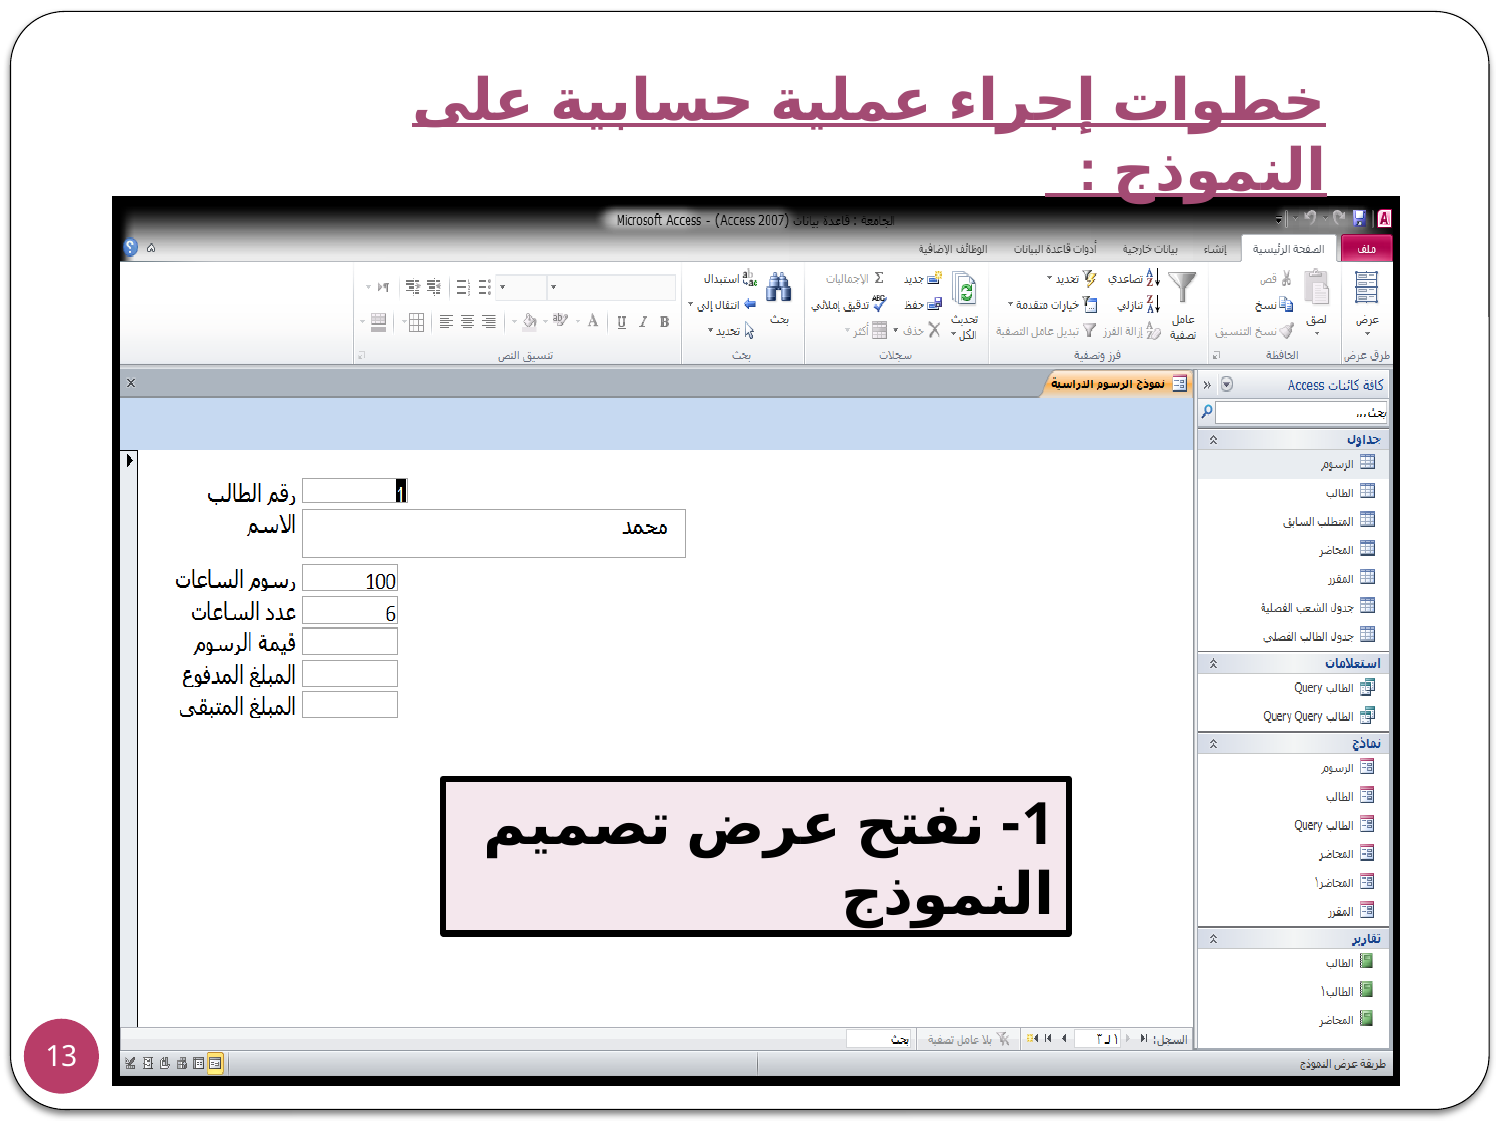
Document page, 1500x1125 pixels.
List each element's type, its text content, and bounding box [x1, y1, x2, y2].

text_box خطوات إجراء عملية حسابية على النموذج : [277, 54, 1342, 194]
picture [111, 195, 1400, 1087]
slide_number 13 [23, 1018, 99, 1094]
